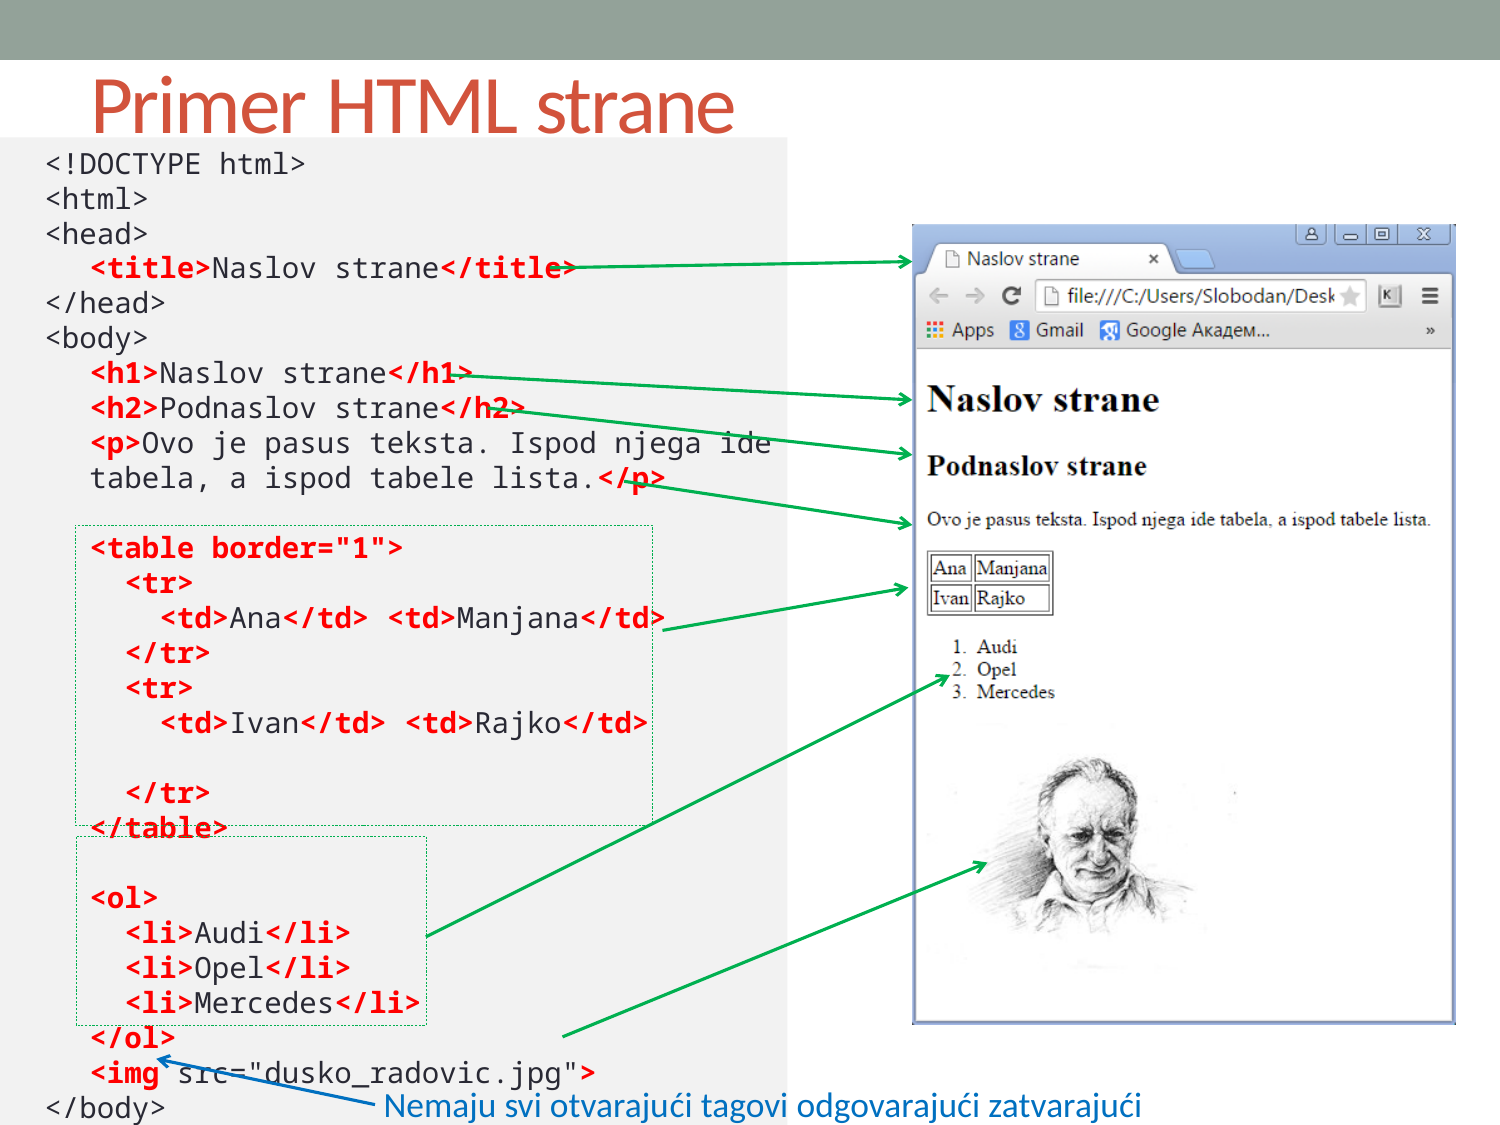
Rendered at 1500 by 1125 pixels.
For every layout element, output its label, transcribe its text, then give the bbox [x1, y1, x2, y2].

text_box Nemaju svi otvarajući tagovi odgovarajući zatvarajući [368, 1074, 1187, 1125]
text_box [449, 374, 913, 401]
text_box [425, 674, 951, 938]
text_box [487, 407, 913, 456]
list <!DOCTYPE html> <html> <head> <title>Naslov strane</title> </head> <body> <h1>Naslov strane</h1> <h2>Podnaslov strane</h2> <p>Ovo je pasus teksta. Ispod njega ide tabela, a ispod tabele lista.</p> <table border="1"> <tr> <td>Ana</td> <td>Manjana</td> </tr> <tr> <td>Ivan</td> <td>Rajko</td> </tr> </table> <ol> <li>Audi</li> <li>Opel</li> <li>Mercedes</li> </ol> <img src="dusko_radovic.jpg"> </body> </html> [0, 137, 788, 1125]
text_box [73, 523, 654, 827]
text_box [562, 862, 988, 1038]
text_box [155, 1058, 376, 1105]
title Primer HTML strane [75, 24, 1425, 175]
picture [912, 224, 1456, 1026]
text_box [623, 480, 913, 526]
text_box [549, 261, 913, 269]
text_box [74, 834, 428, 1027]
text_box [662, 587, 909, 631]
